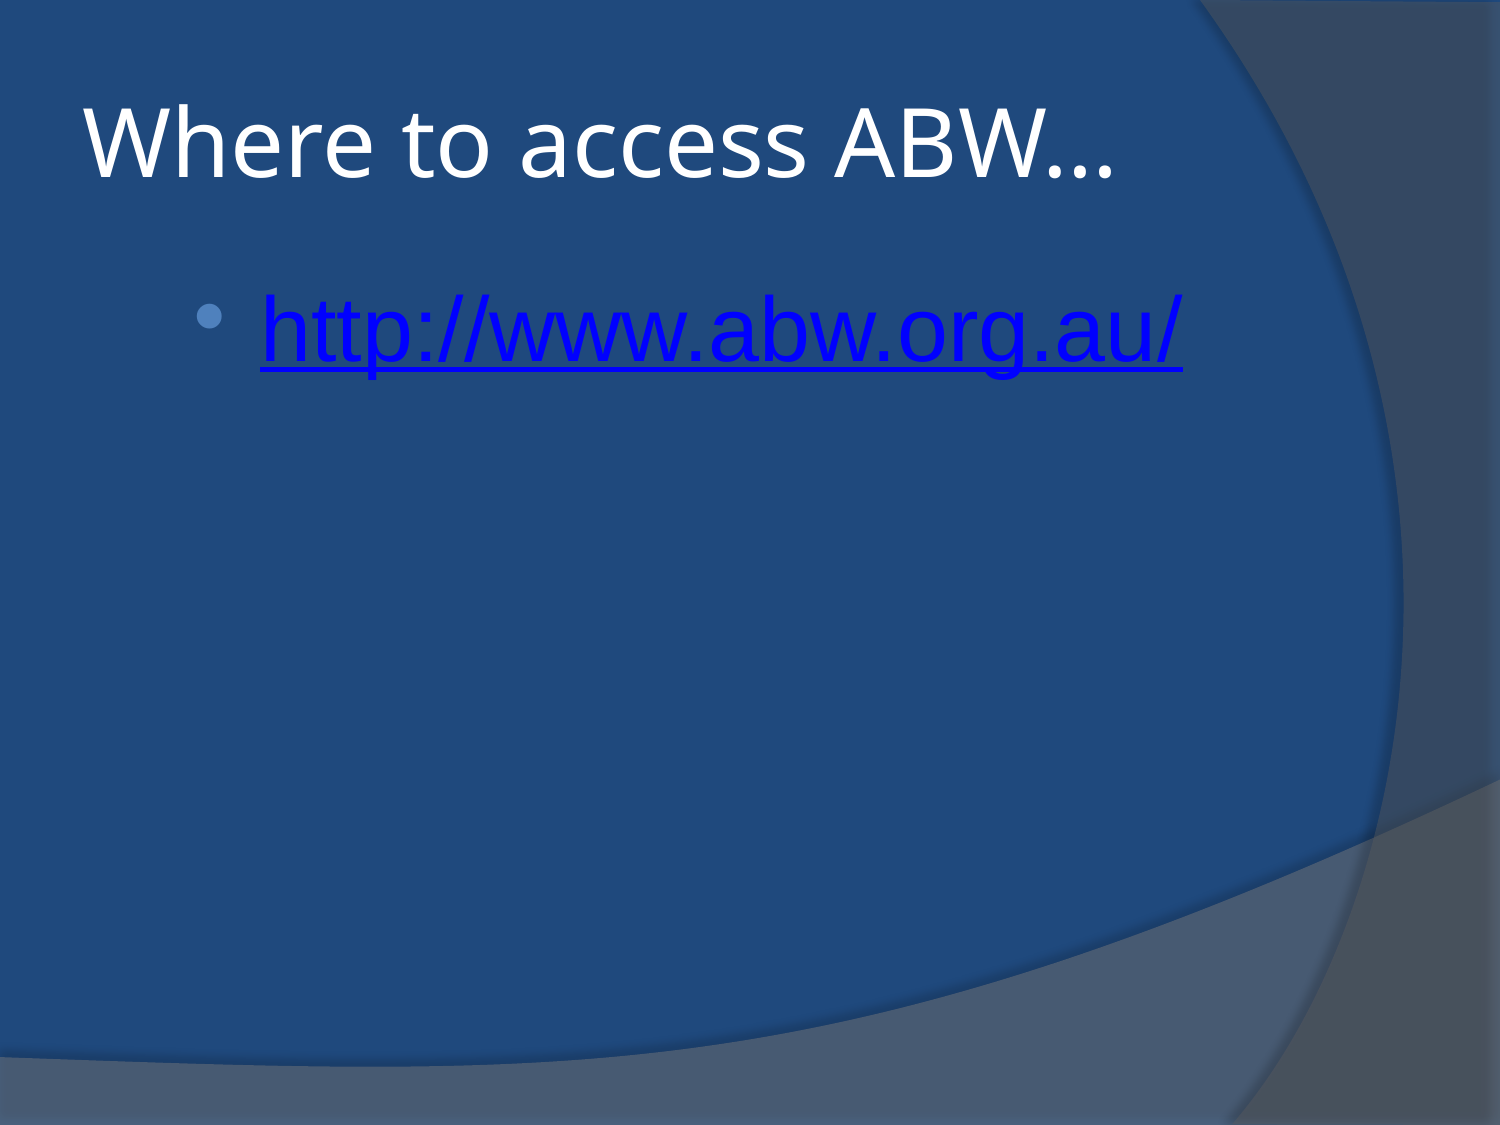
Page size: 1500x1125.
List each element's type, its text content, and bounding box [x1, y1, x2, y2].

list http://www.abw.org.au/ [75, 262, 1300, 1005]
title Where to access ABW… [75, 45, 1300, 233]
